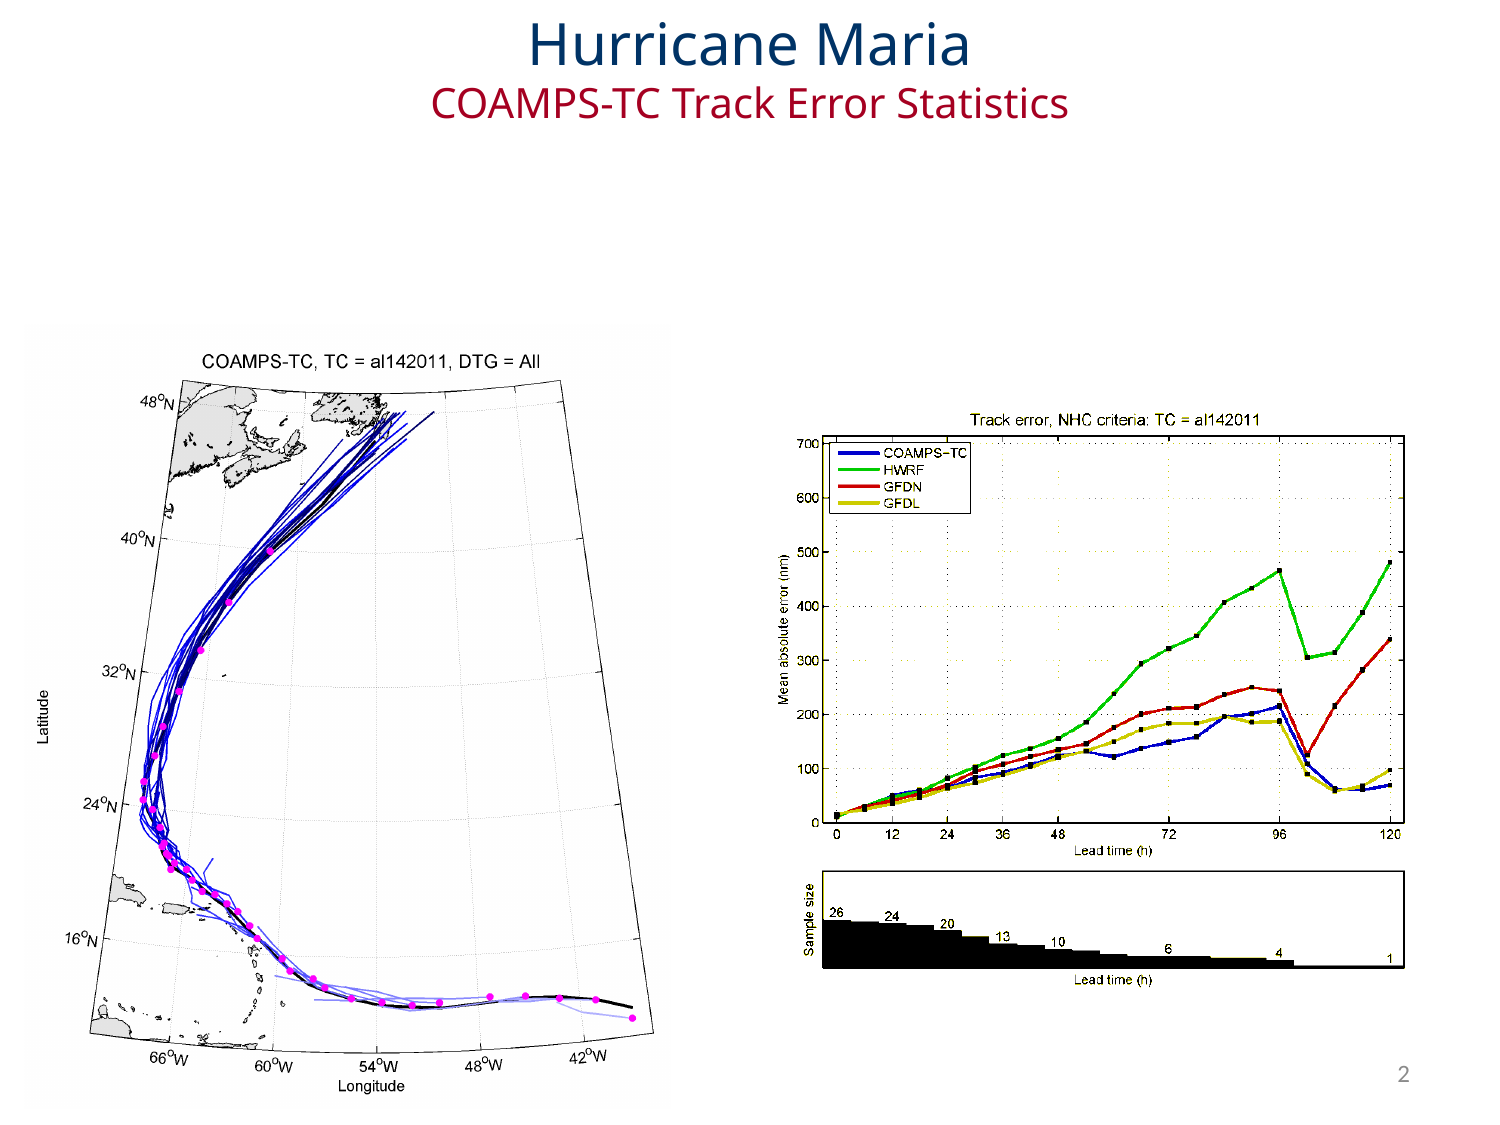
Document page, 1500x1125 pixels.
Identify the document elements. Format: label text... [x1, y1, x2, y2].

slide_number 2 [1074, 1042, 1425, 1103]
picture [24, 324, 671, 1109]
picture [764, 399, 1428, 1005]
text_box Hurricane Maria COAMPS-TC Track Error Statistics [0, 0, 1500, 135]
